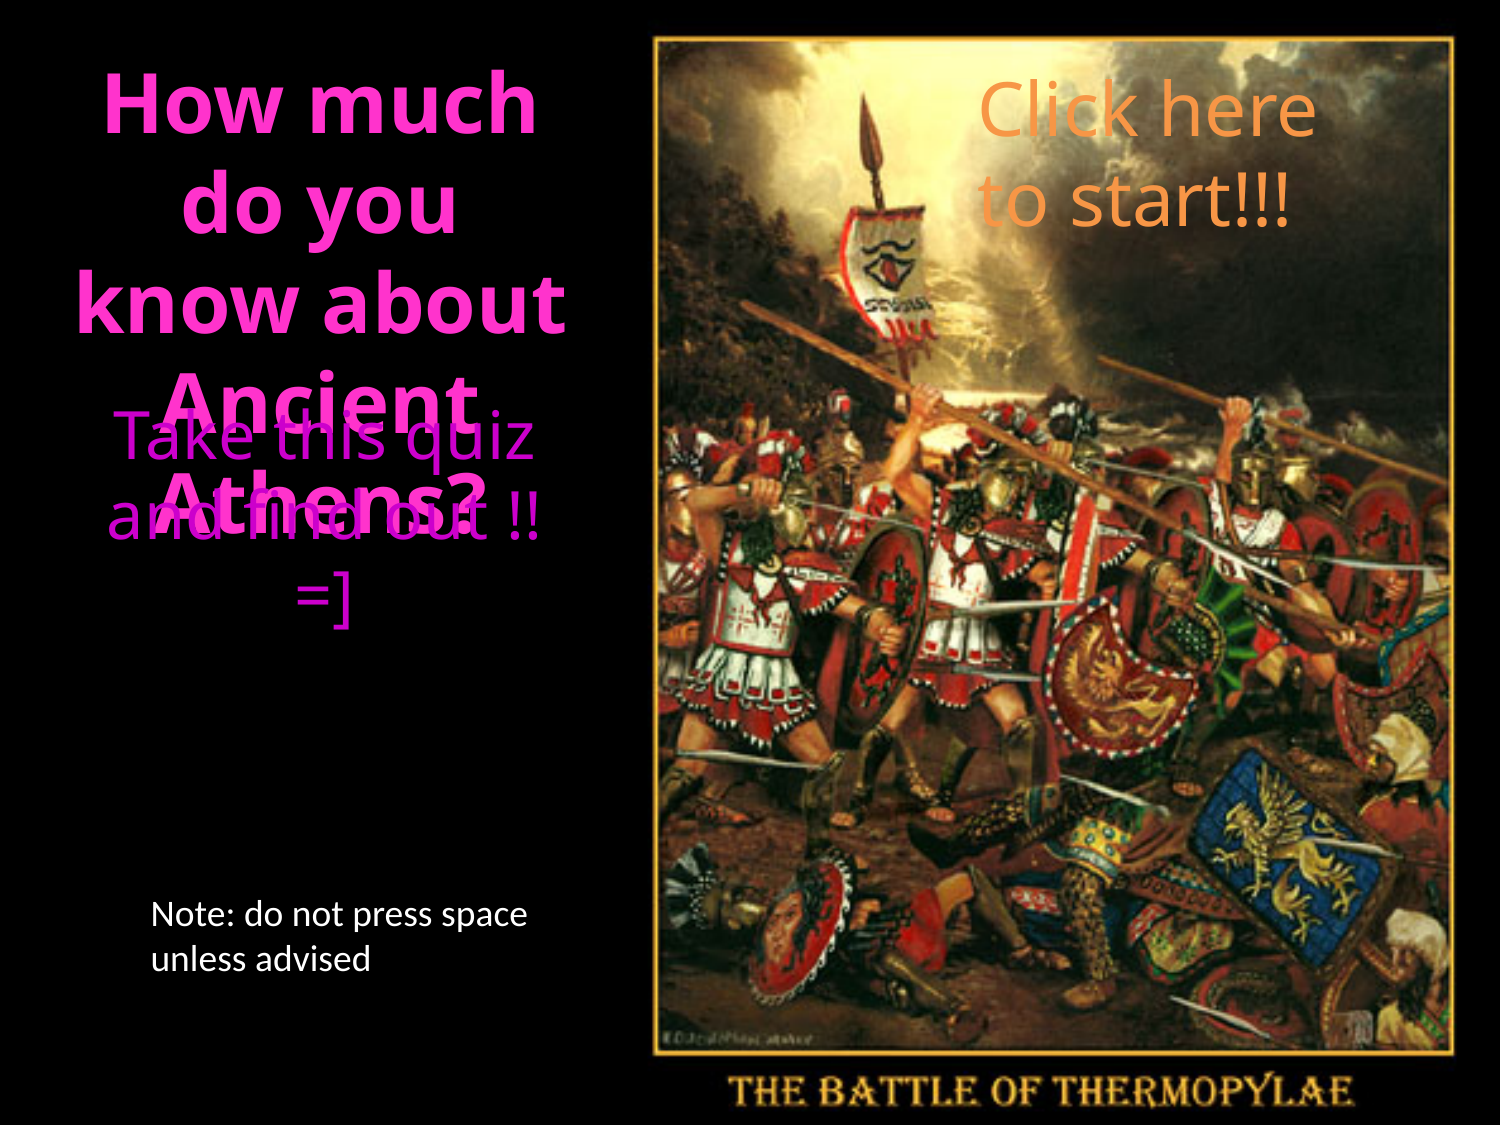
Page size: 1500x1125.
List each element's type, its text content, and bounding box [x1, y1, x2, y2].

picture [607, 0, 1500, 1125]
text_box Note: do not press space unless advised [135, 881, 573, 987]
text_box Take this quiz and find out !! =] [76, 385, 573, 640]
list How much do you know about Ancient Athens? [0, 42, 585, 468]
